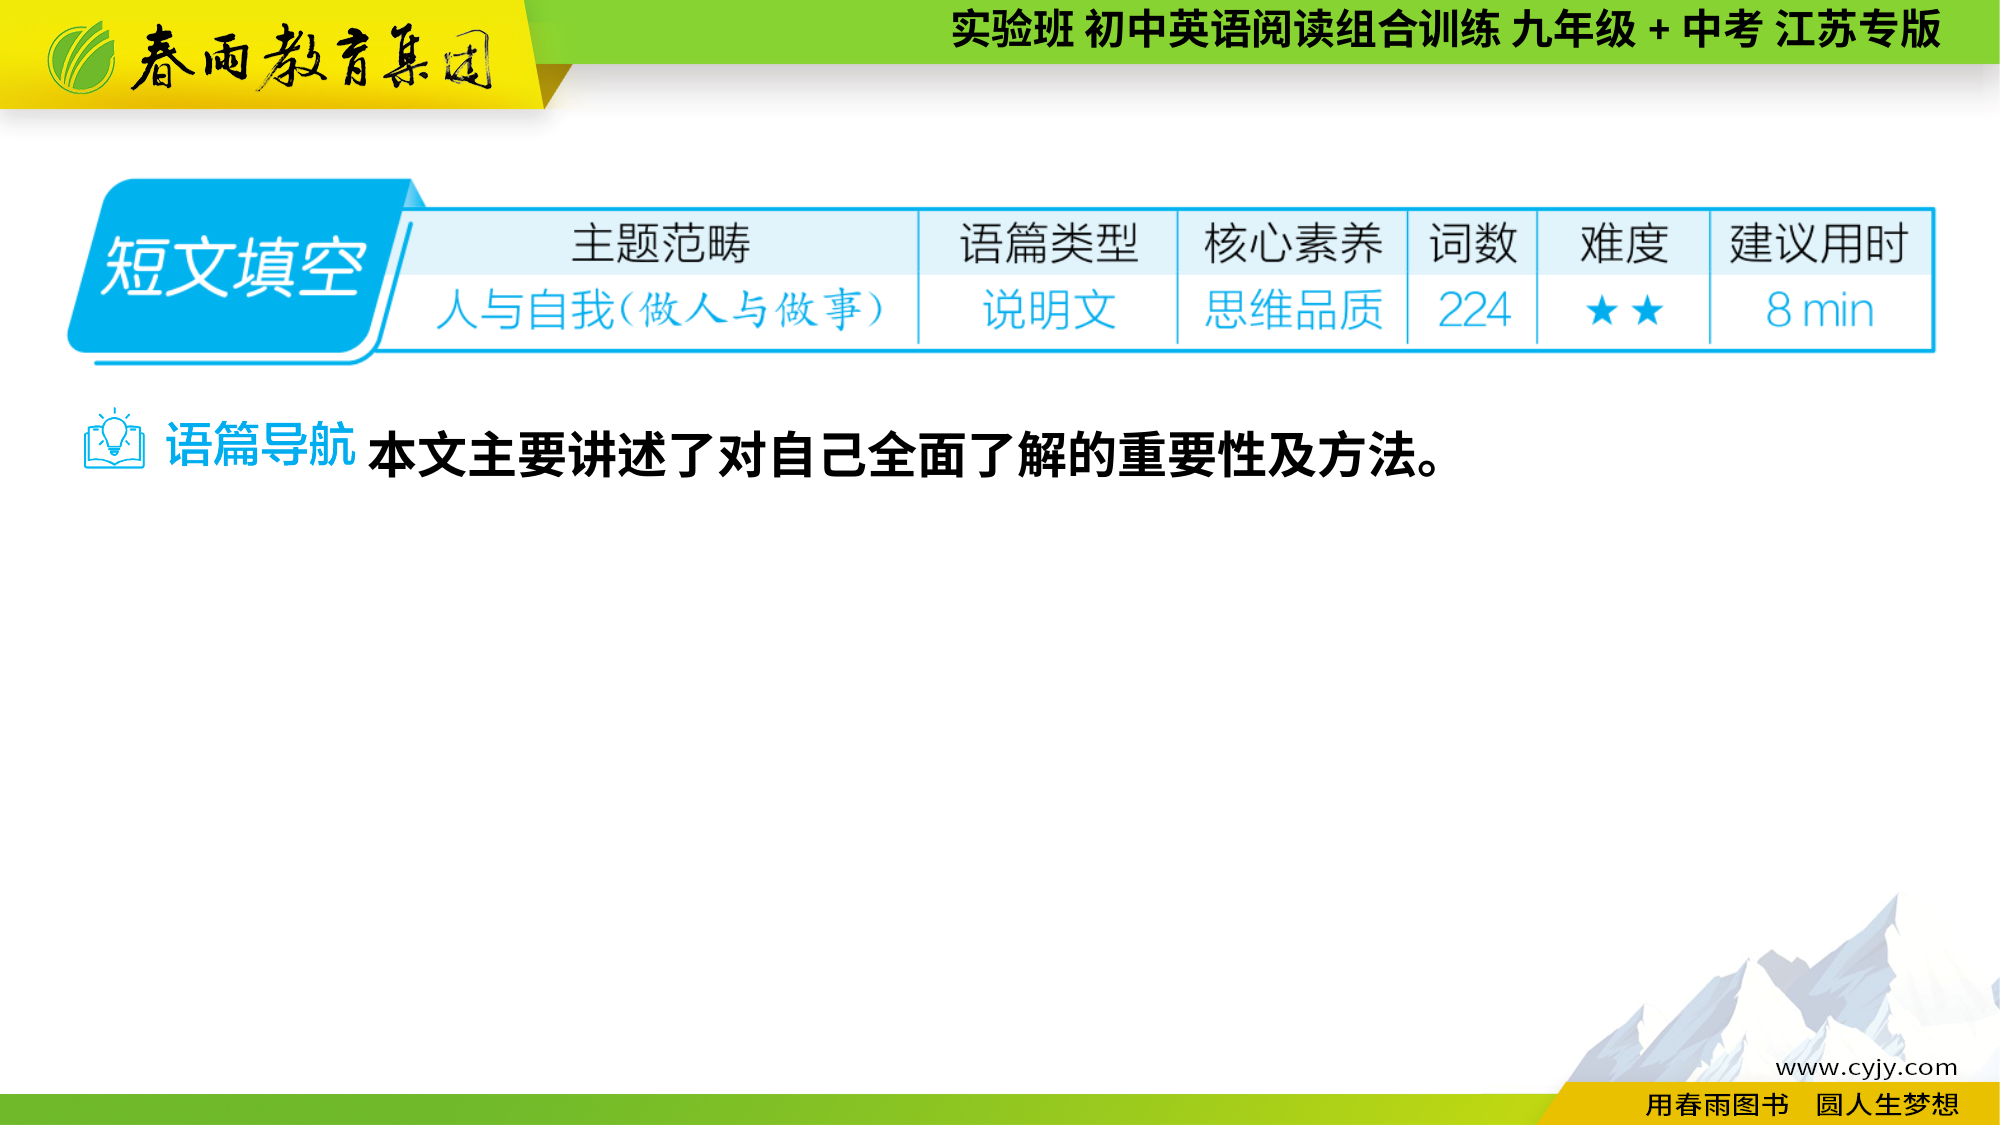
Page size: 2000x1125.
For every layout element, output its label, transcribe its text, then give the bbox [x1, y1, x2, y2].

list 本文主要讲述了对自己全面了解的重要性及方法。 [59, 385, 1944, 481]
picture [0, 0, 2000, 1125]
